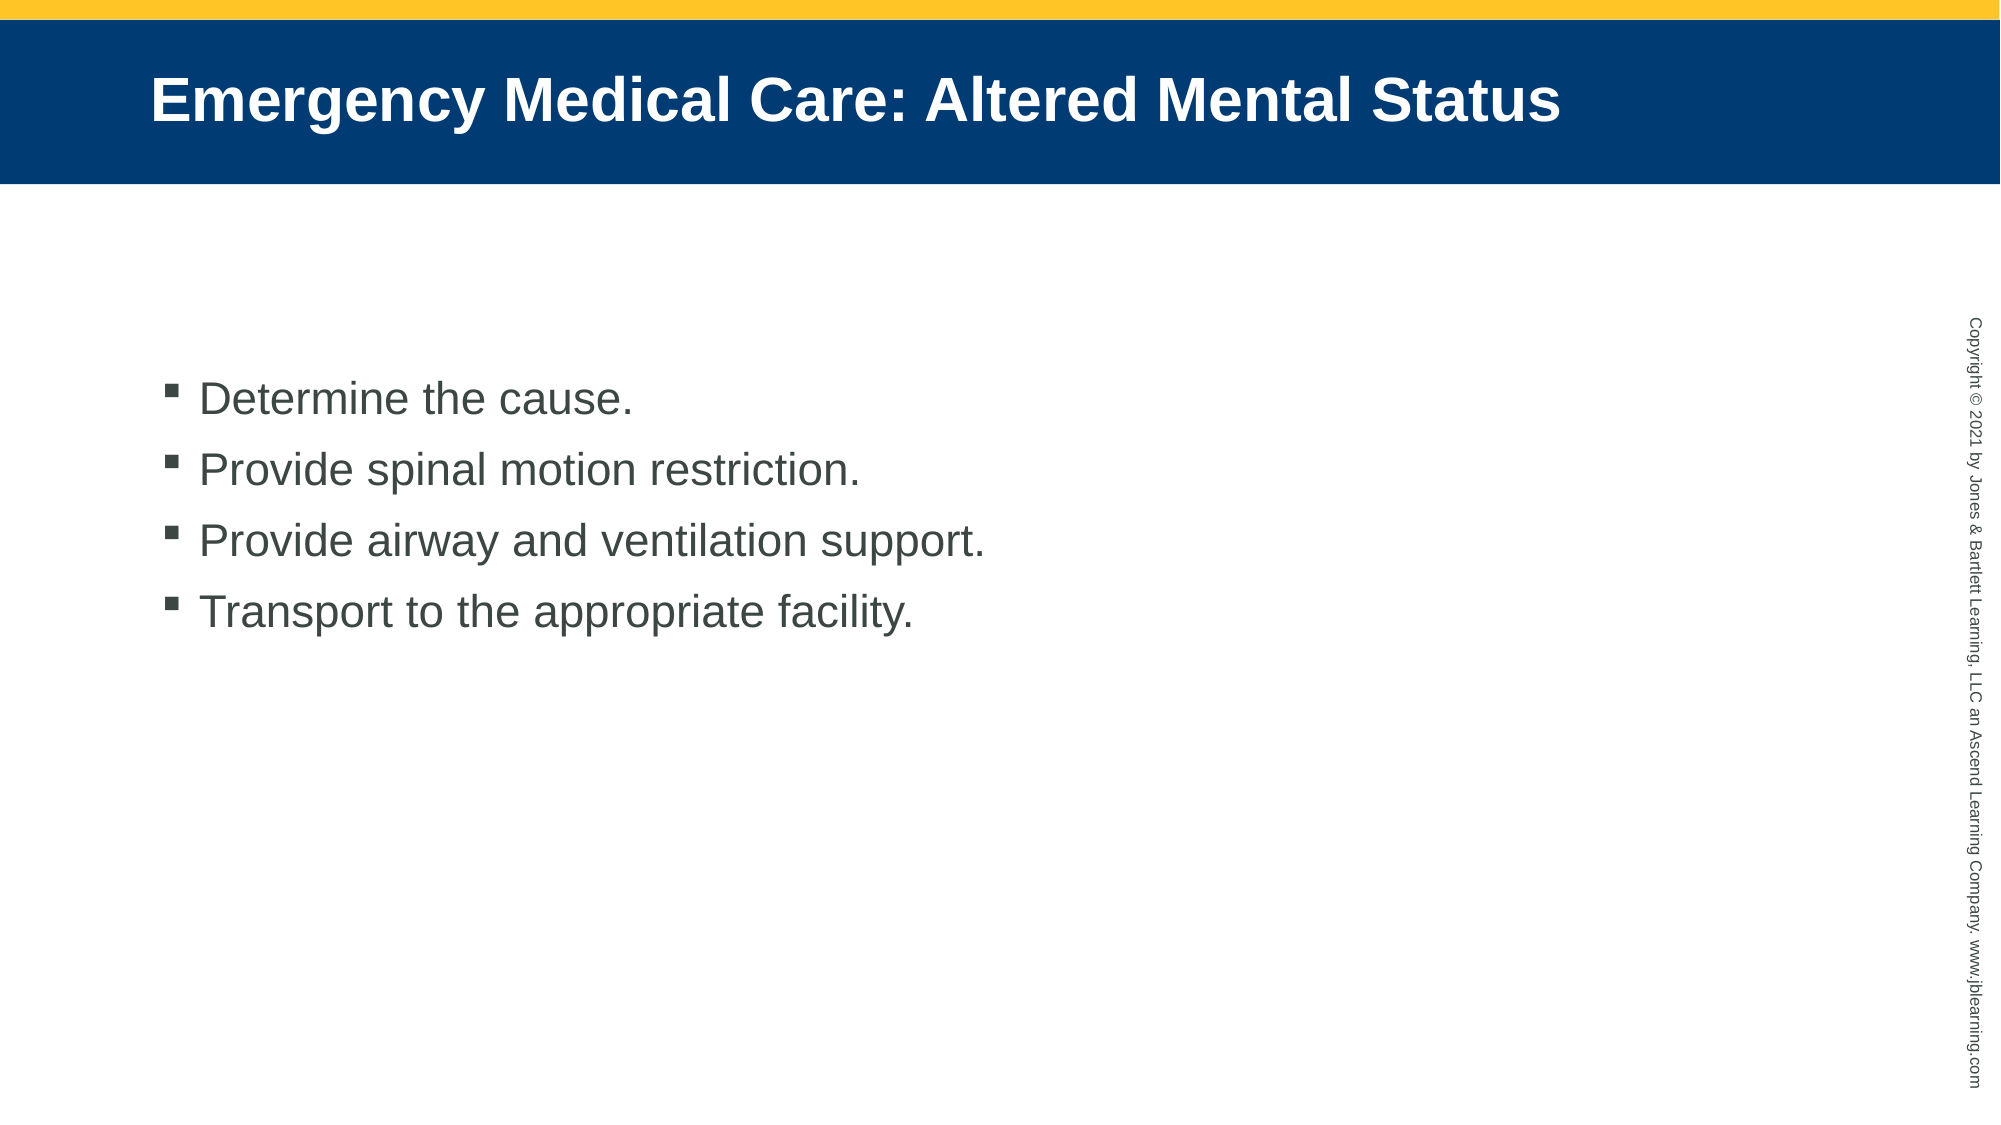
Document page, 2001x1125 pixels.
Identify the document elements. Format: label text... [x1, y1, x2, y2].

title Emergency Medical Care: Altered Mental Status [0, 19, 2000, 185]
list Determine the cause. Provide spinal motion restriction. Provide airway and ventilation support. Transport to the appropriate facility. [146, 361, 1859, 1016]
